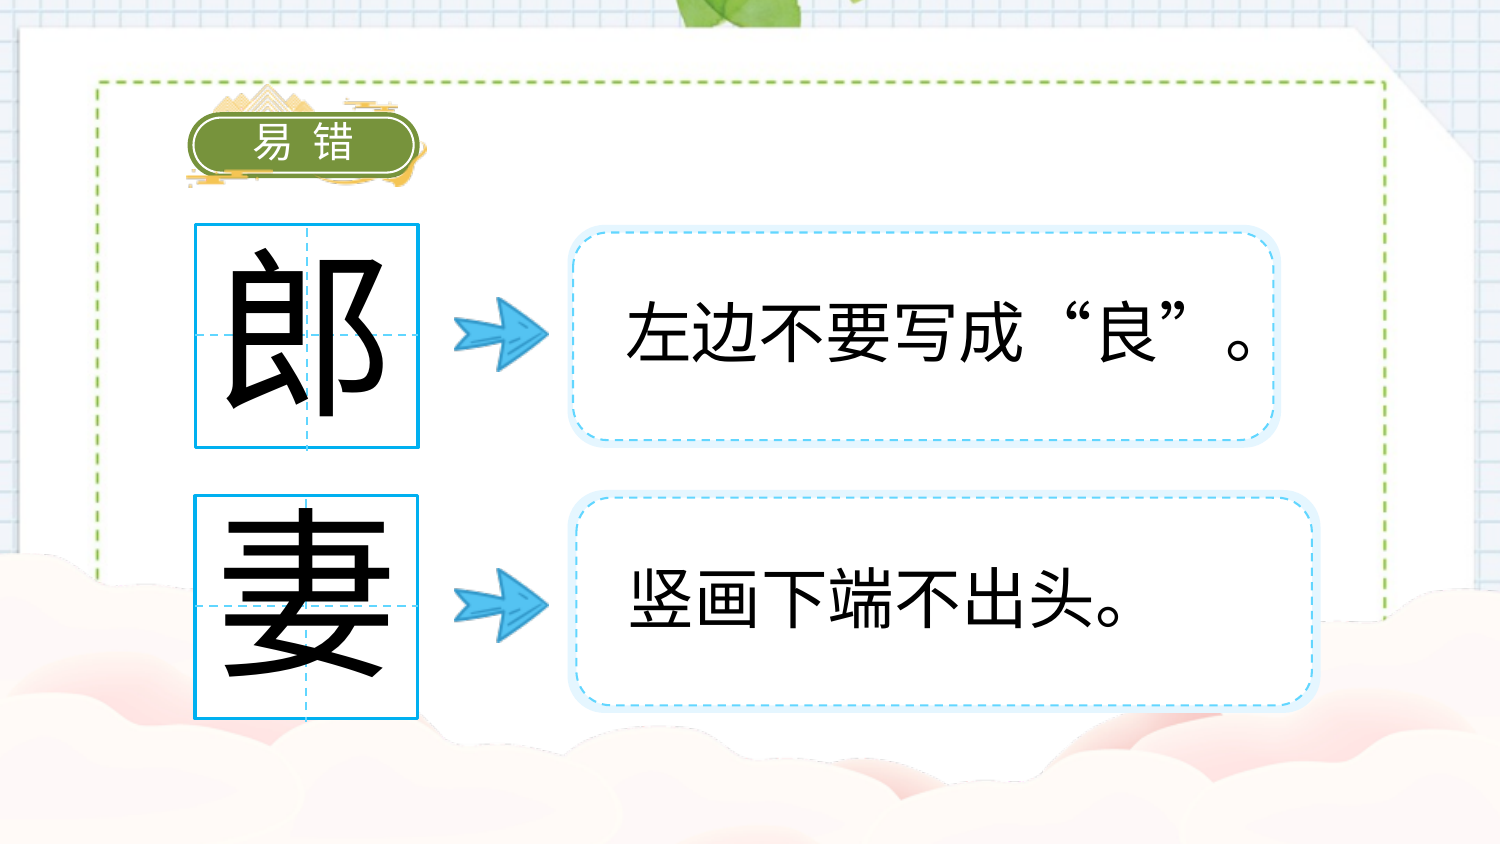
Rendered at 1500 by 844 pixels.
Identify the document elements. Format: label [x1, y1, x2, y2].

text_box [185, 84, 427, 188]
text_box [567, 224, 1313, 448]
picture [0, 0, 1500, 844]
text_box [195, 212, 427, 452]
text_box [194, 472, 429, 723]
text_box [567, 489, 1321, 713]
